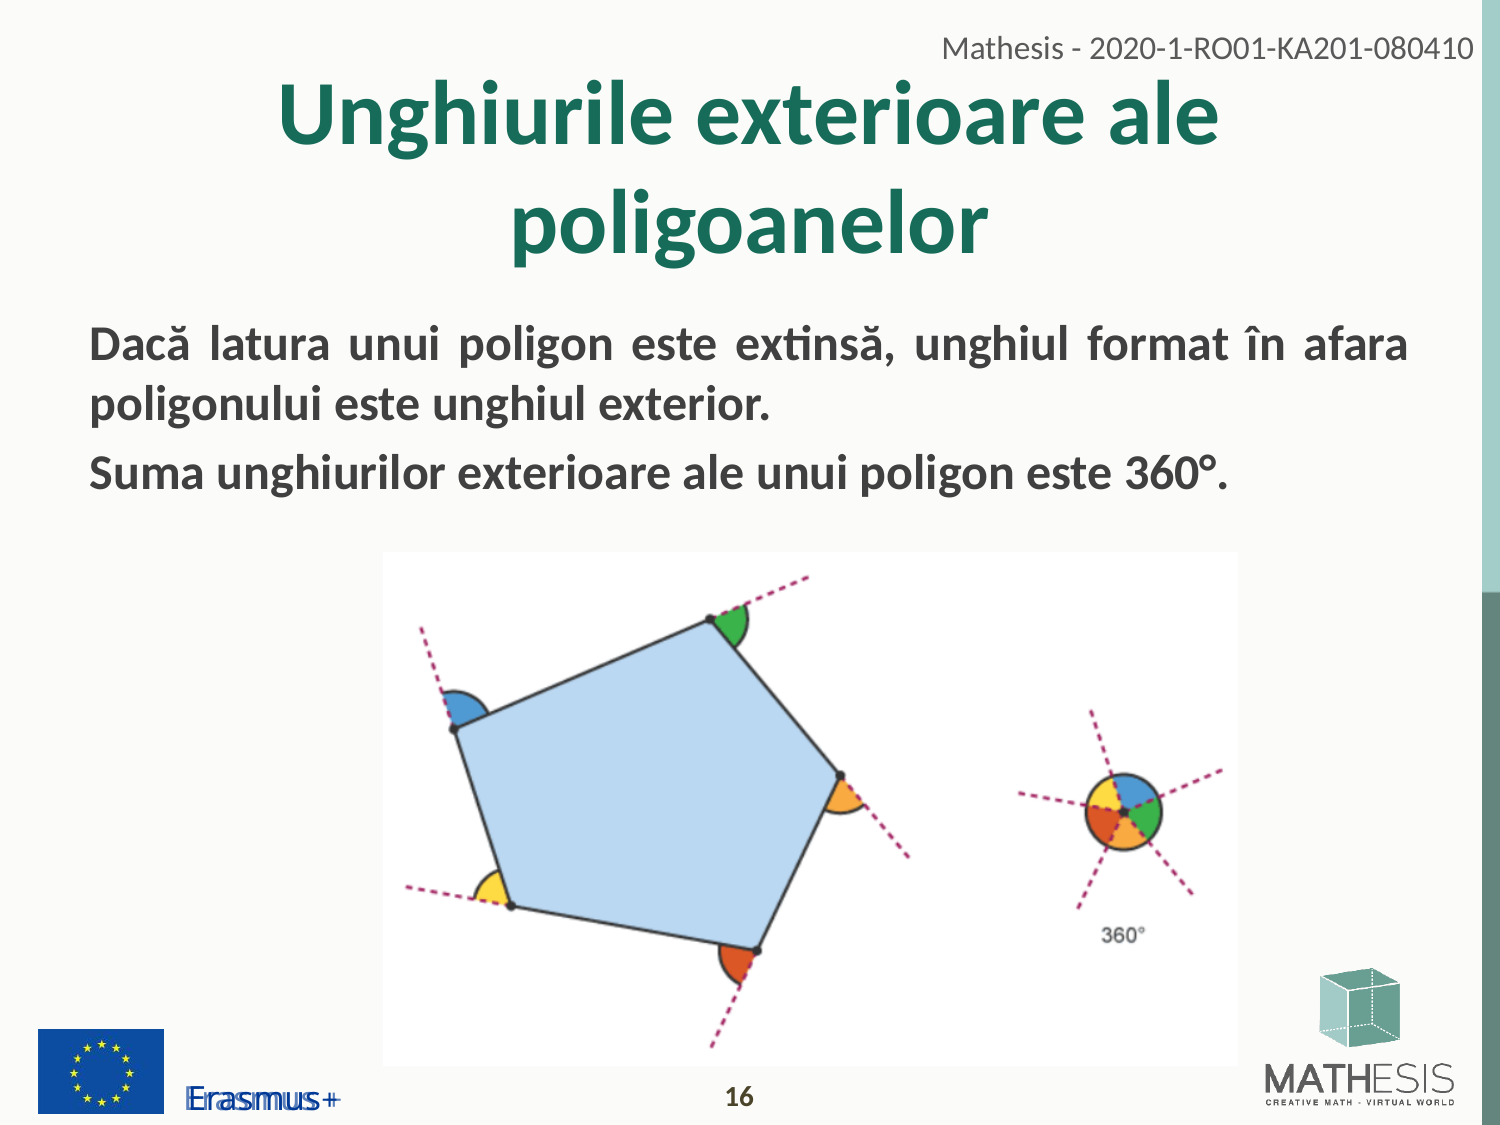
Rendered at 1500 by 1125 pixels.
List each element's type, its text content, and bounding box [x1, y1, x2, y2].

title Unghiurile exterioare ale poligoanelor [75, 45, 1425, 233]
picture [38, 1029, 164, 1114]
list Dacă latura unui poligon este extinsă, unghiul format în afara poligonului este unghiul exterior. Suma unghiurilor exterioare ale unui poligon este 360°. [75, 302, 1425, 1046]
picture [383, 552, 1238, 1067]
